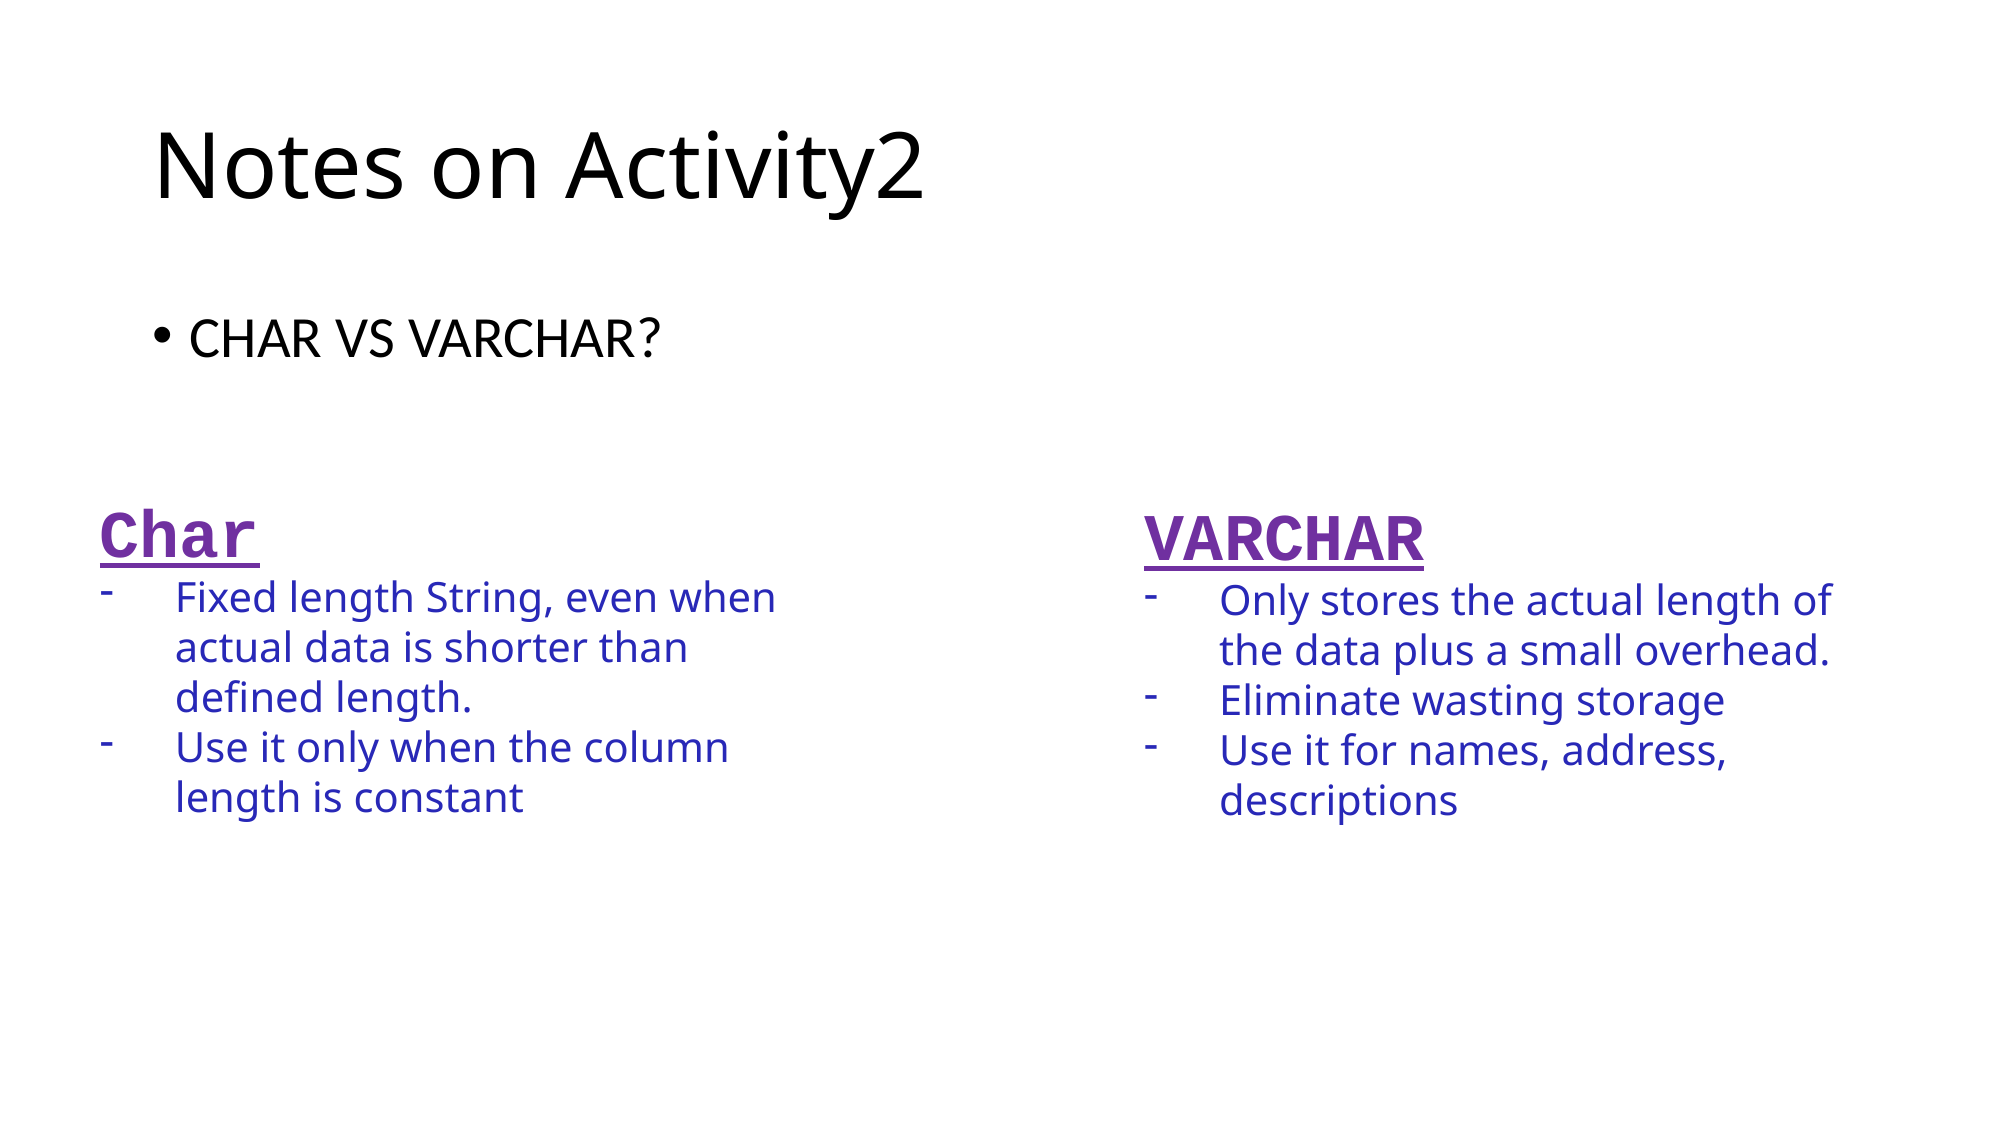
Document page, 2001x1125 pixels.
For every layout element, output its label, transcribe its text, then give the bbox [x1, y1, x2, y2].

text_box VARCHAR Only stores the actual length of the data plus a small overhead. Eliminate wasting storage Use it for names, address, descriptions [1129, 486, 1894, 912]
text_box Char Fixed length String, even when actual data is shorter than defined length. Use it only when the column length is constant [85, 483, 850, 909]
list CHAR VS VARCHAR? [137, 299, 1863, 1014]
title Notes on Activity2 [137, 59, 1863, 278]
